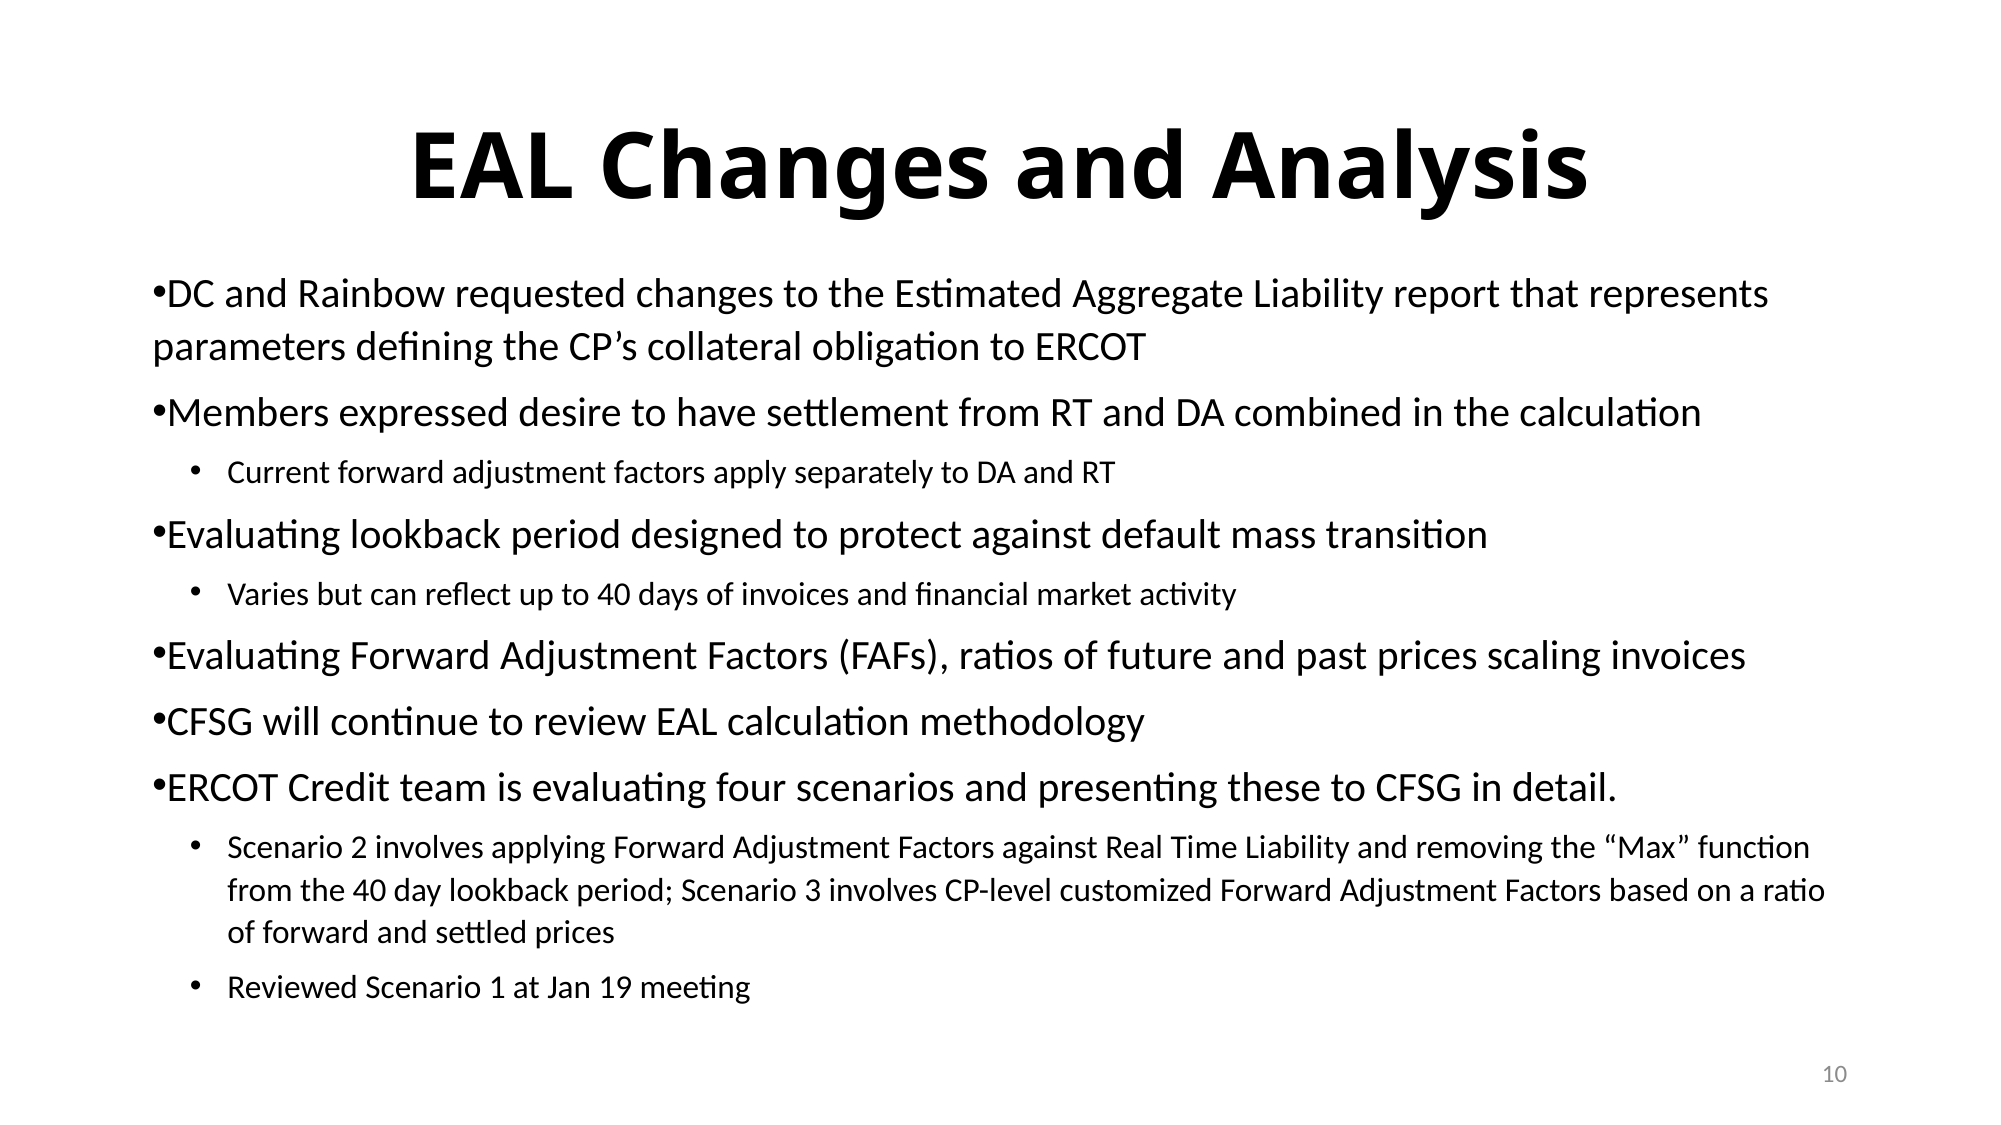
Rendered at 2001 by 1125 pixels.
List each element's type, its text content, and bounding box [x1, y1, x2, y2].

title EAL Changes and Analysis [137, 59, 1863, 254]
list DC and Rainbow requested changes to the Estimated Aggregate Liability report that represents parameters defining the CP’s collateral obligation to ERCOT Members expressed desire to have settlement from RT and DA combined in the calculation Current forward adjustment factors apply separately to DA and RT Evaluating lookback period designed to protect against default mass transition Varies but can reflect up to 40 days of invoices and financial market activity Evaluating Forward Adjustment Factors (FAFs), ratios of future and past prices scaling invoices CFSG will continue to review EAL calculation methodology ERCOT Credit team is evaluating four scenarios and presenting these to CFSG in detail. Scenario 2 involves applying Forward Adjustment Factors against Real Time Liability and removing the “Max” function from the 40 day lookback period; Scenario 3 involves CP-level customized Forward Adjustment Factors based on a ratio of forward and settled prices Reviewed Scenario 1 at Jan 19 meeting [137, 254, 1863, 1079]
slide_number 10 [1412, 1042, 1863, 1103]
